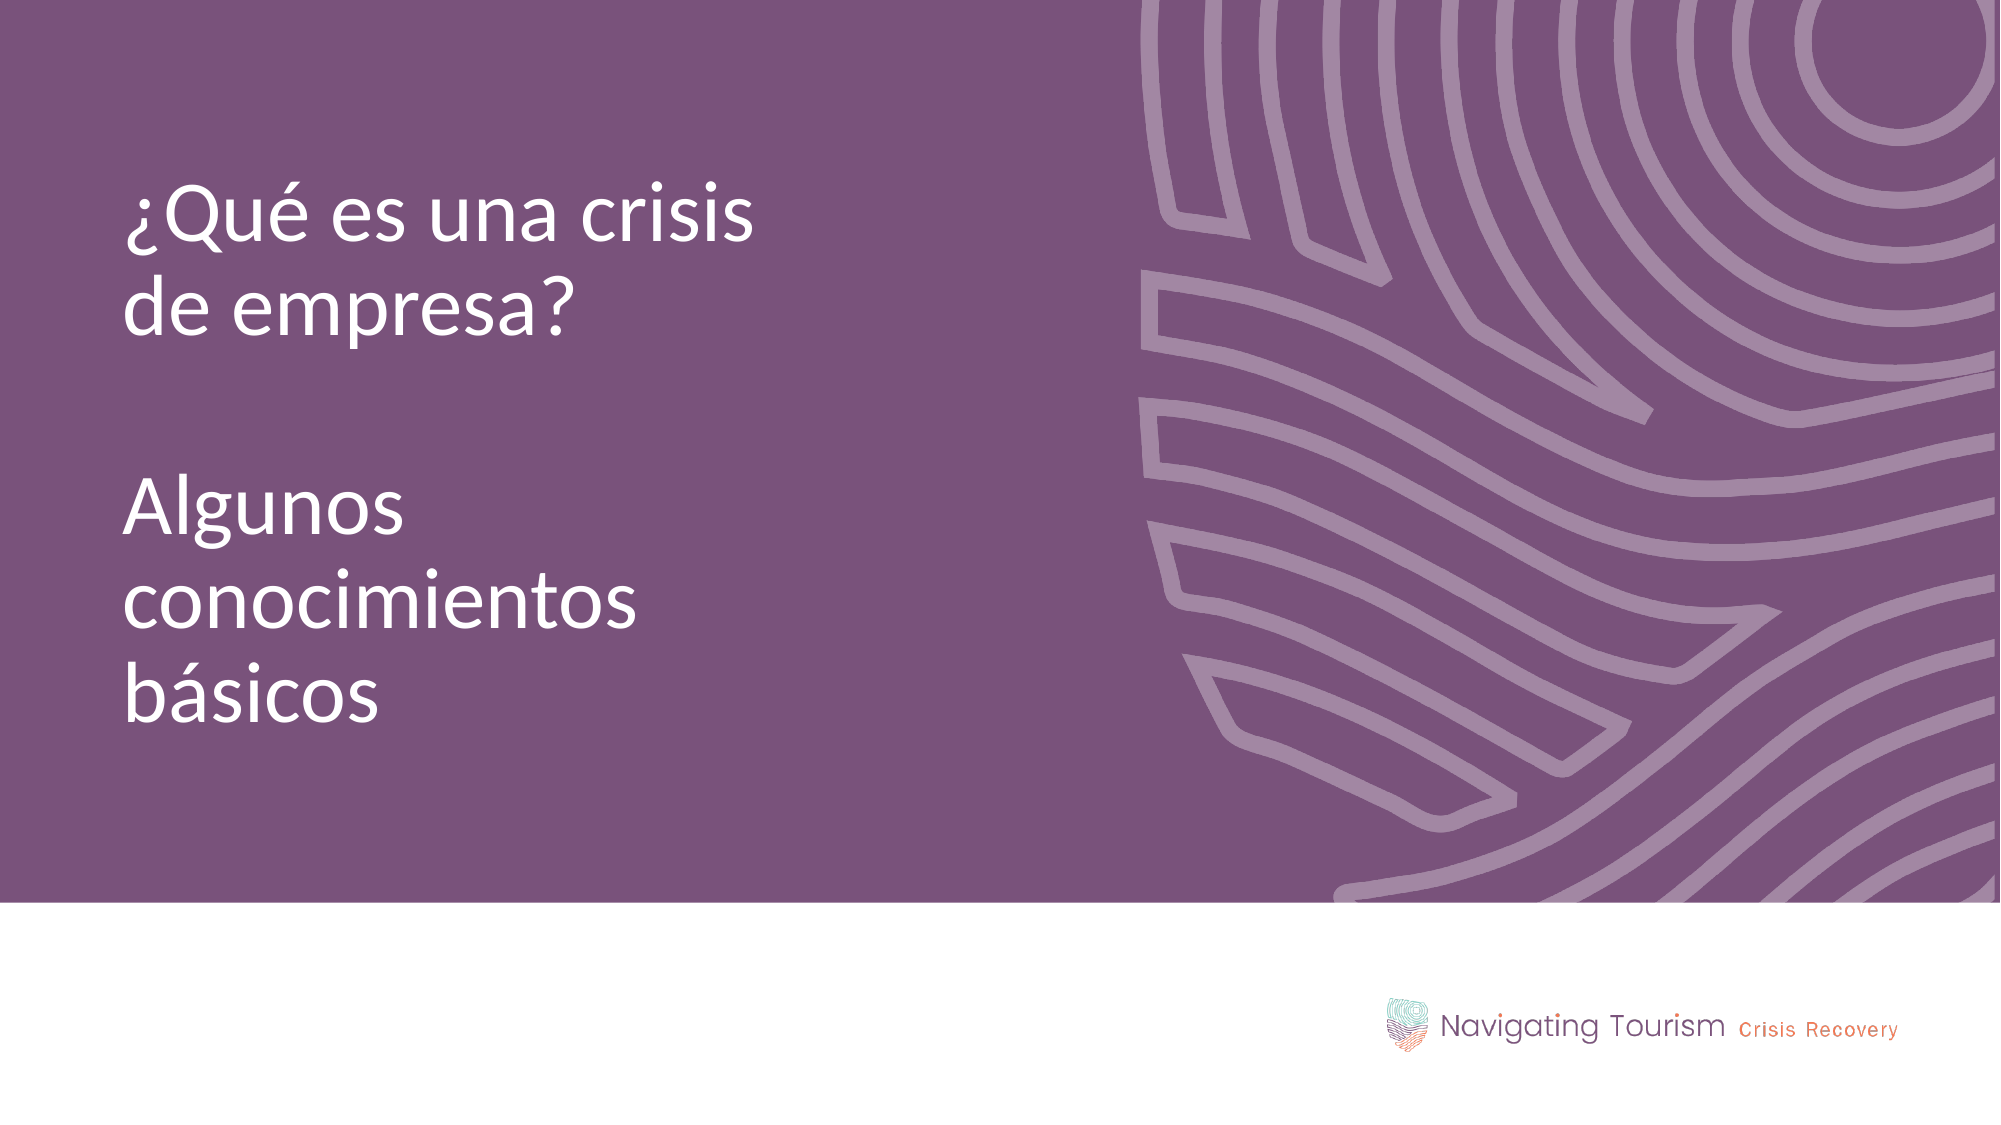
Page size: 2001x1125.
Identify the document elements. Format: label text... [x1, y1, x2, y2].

picture [1434, 1000, 1899, 1050]
list ¿Qué es una crisis de empresa? Algunos conocimientos básicos [107, 159, 819, 762]
picture [1387, 993, 1433, 1056]
picture [1138, 0, 1995, 903]
